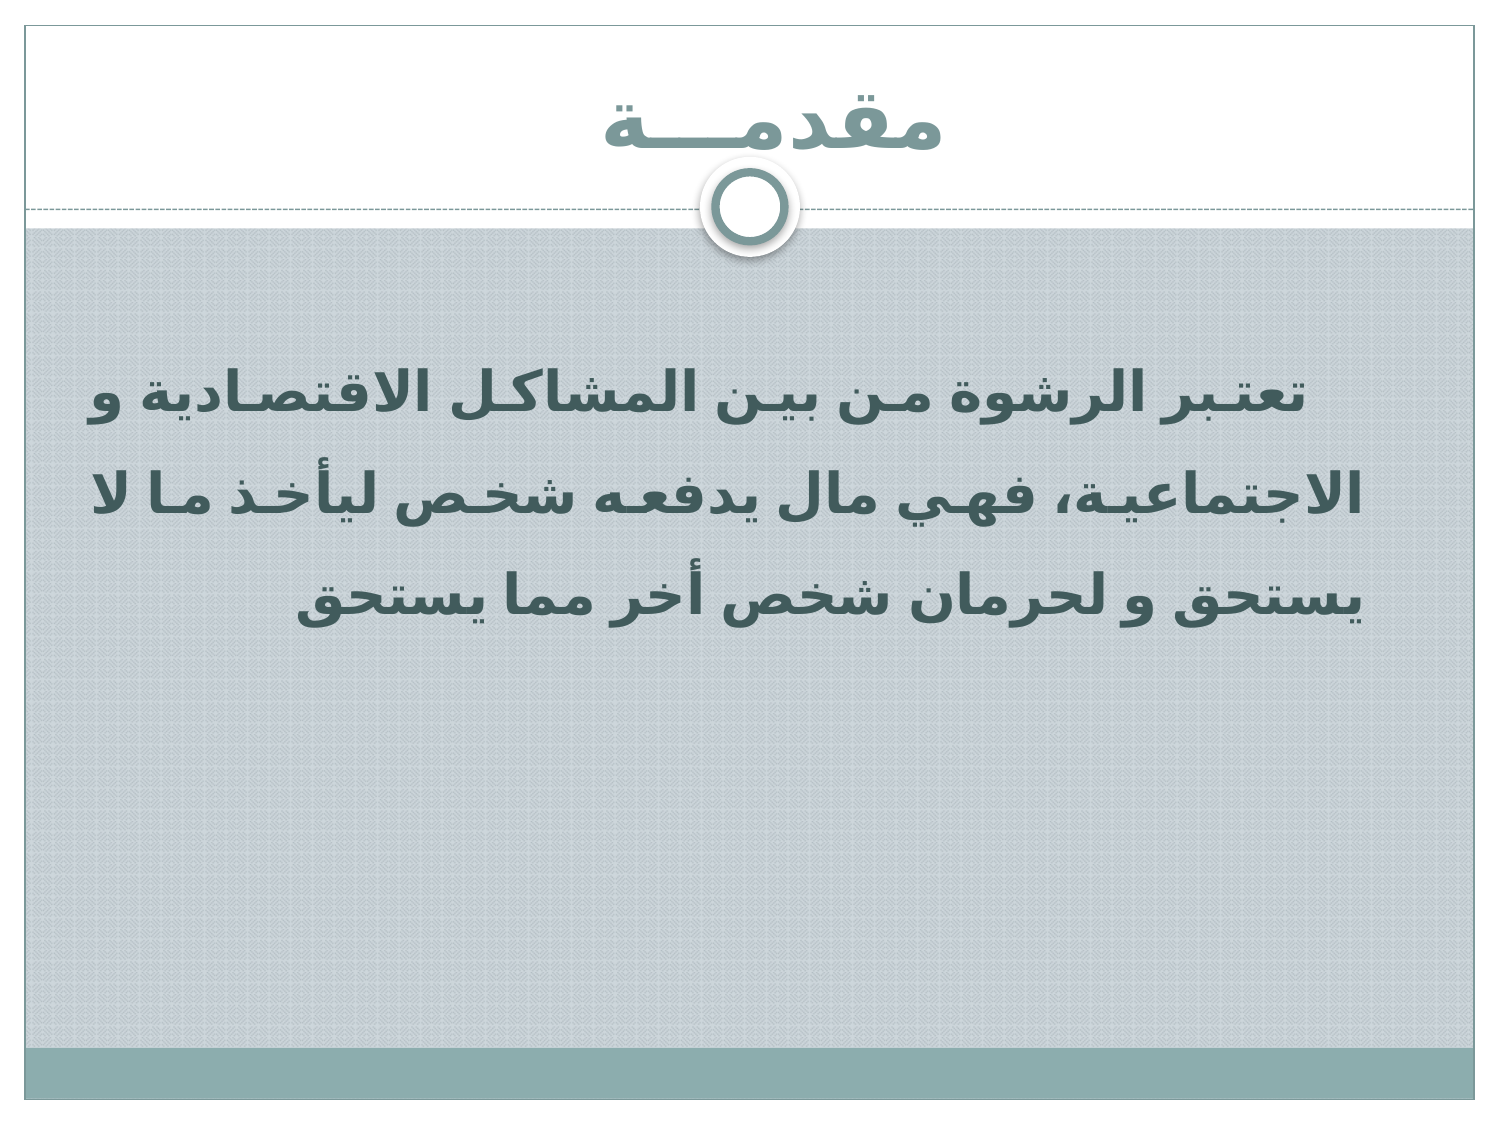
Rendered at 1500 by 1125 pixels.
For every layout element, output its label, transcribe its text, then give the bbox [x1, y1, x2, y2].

title مقدمـــة [88, 42, 1439, 173]
list تعتبر الرشوة من بين المشاكل الاقتصادية و الاجتماعية، فهي مال يدفعه شخص ليأخذ ما لا يستحق و لحرمان شخص أخر مما يستحق [75, 314, 1425, 1005]
